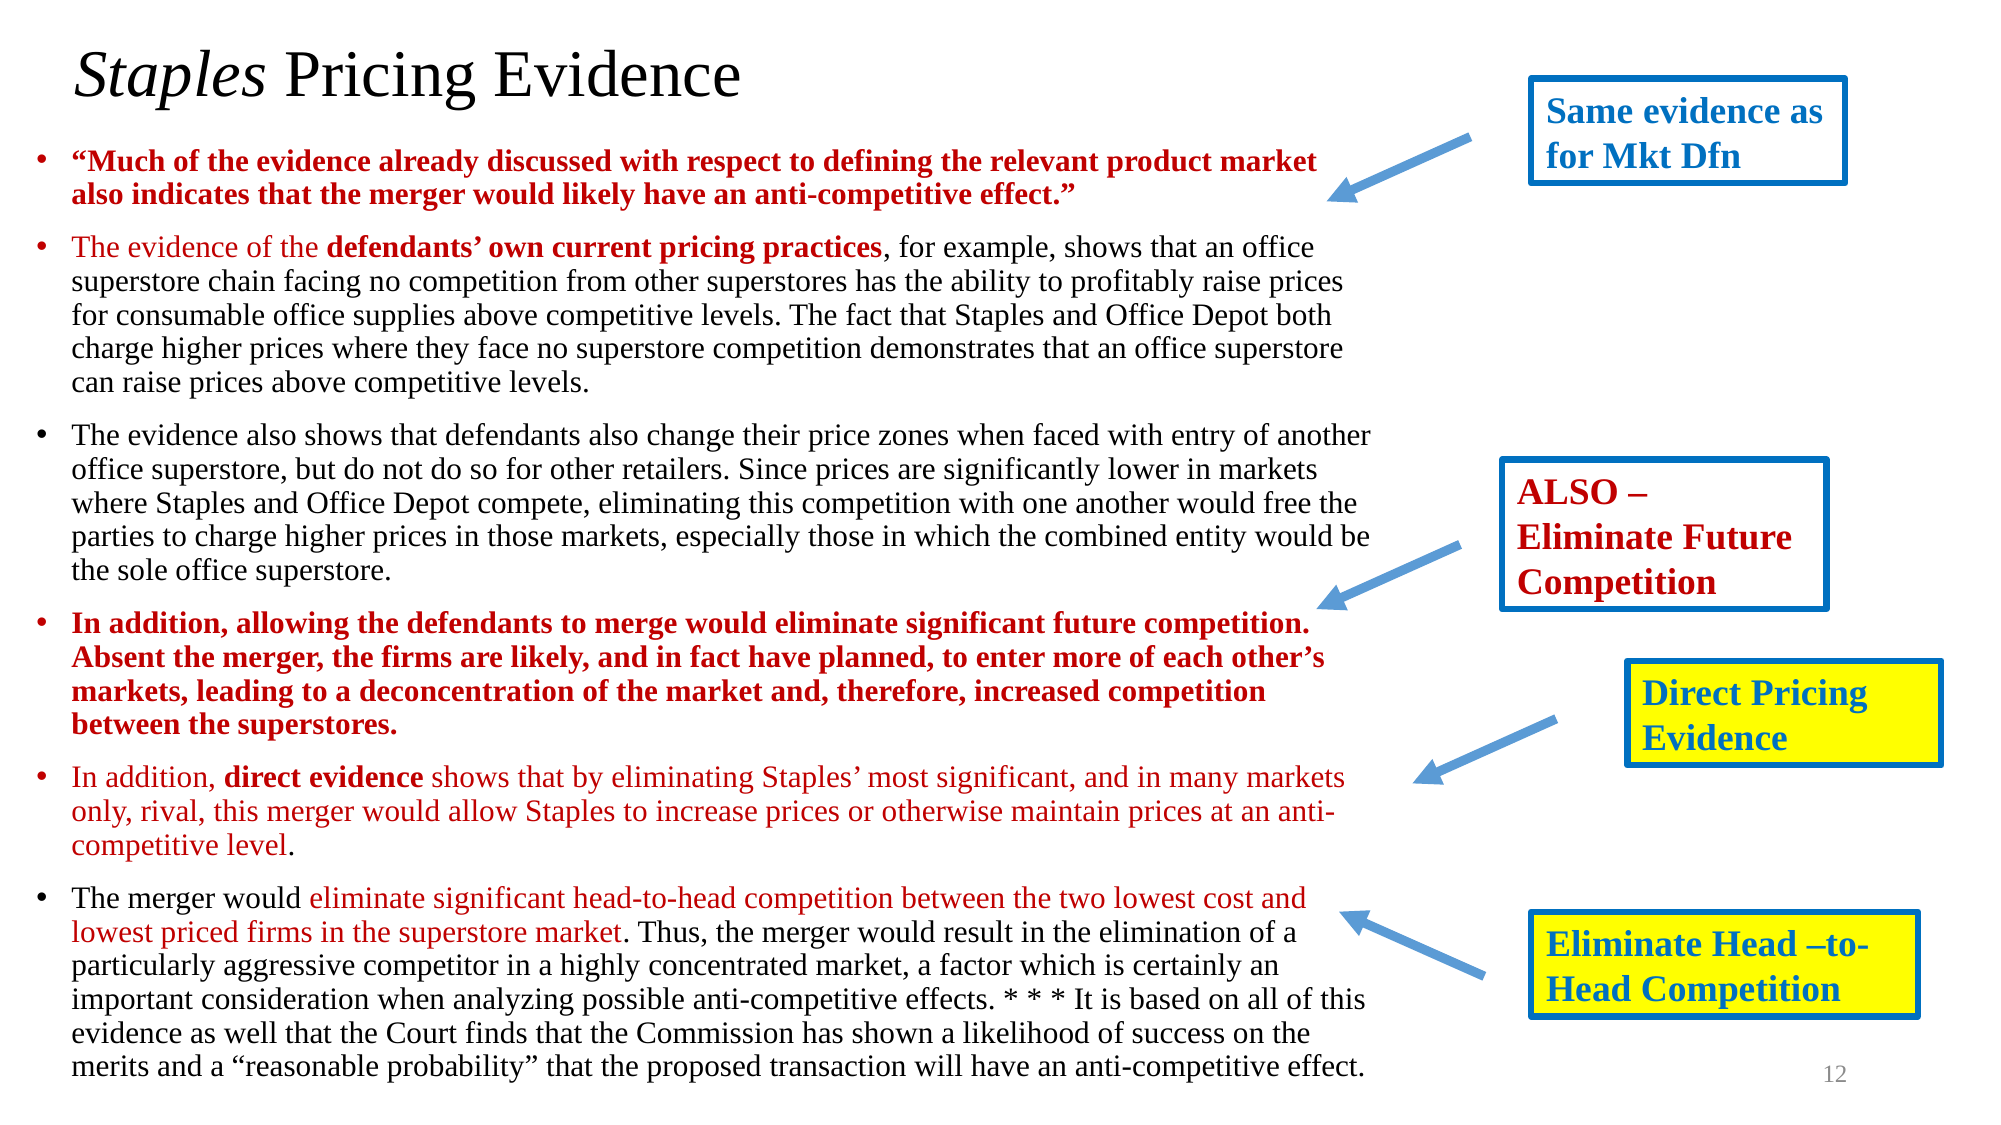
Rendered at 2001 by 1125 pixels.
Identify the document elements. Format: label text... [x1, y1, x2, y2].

slide_number 12 [1412, 1042, 1863, 1103]
text_box Eliminate Head –to-Head Competition [1531, 911, 1918, 1017]
text_box Same evidence as for Mkt Dfn [1531, 78, 1846, 184]
text_box ALSO – Eliminate Future Competition [1502, 459, 1827, 610]
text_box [1326, 136, 1471, 202]
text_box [1316, 544, 1461, 610]
text_box Direct Pricing Evidence [1627, 660, 1942, 766]
list “Much of the evidence already discussed with respect to defining the relevant product market also indicates that the merger would likely have an anti-competitive effect.” The evidence of the defendants’ own current pricing practices, for example, shows that an office superstore chain facing no competition from other superstores has the ability to profitably raise prices for consumable office supplies above competitive levels. The fact that Staples and Office Depot both charge higher prices where they face no superstore competition demonstrates that an office superstore can raise prices above competitive levels. The evidence also shows that defendants also change their price zones when faced with entry of another office superstore, but do not do so for other retailers. Since prices are significantly lower in markets where Staples and Office Depot compete, eliminating this competition with one another would free the parties to charge higher prices in those markets, especially those in which the combined entity would be the sole office superstore. In addition, allowing the defendants to merge would eliminate significant future competition. Absent the merger, the firms are likely, and in fact have planned, to enter more of each other’s markets, leading to a deconcentration of the market and, therefore, increased competition between the superstores. In addition, direct evidence shows that by eliminating Staples’ most significant, and in many markets only, rival, this merger would allow Staples to increase prices or otherwise maintain prices at an anti-competitive level. The merger would eliminate significant head-to-head competition between the two lowest cost and lowest priced firms in the superstore market. Thus, the merger would result in the elimination of a particularly aggressive competitor in a highly concentrated market, a factor which is certainly an important consideration when analyzing possible anti-competitive effects. * * * It is based on all of this evidence as well that the Court finds that the Commission has shown a likelihood of success on the merits and a “reasonable probability” that the proposed transaction will have an anti-competitive effect. [21, 136, 1390, 1103]
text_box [1339, 911, 1485, 977]
title Staples Pricing Evidence [59, 0, 1785, 184]
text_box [1412, 718, 1557, 784]
